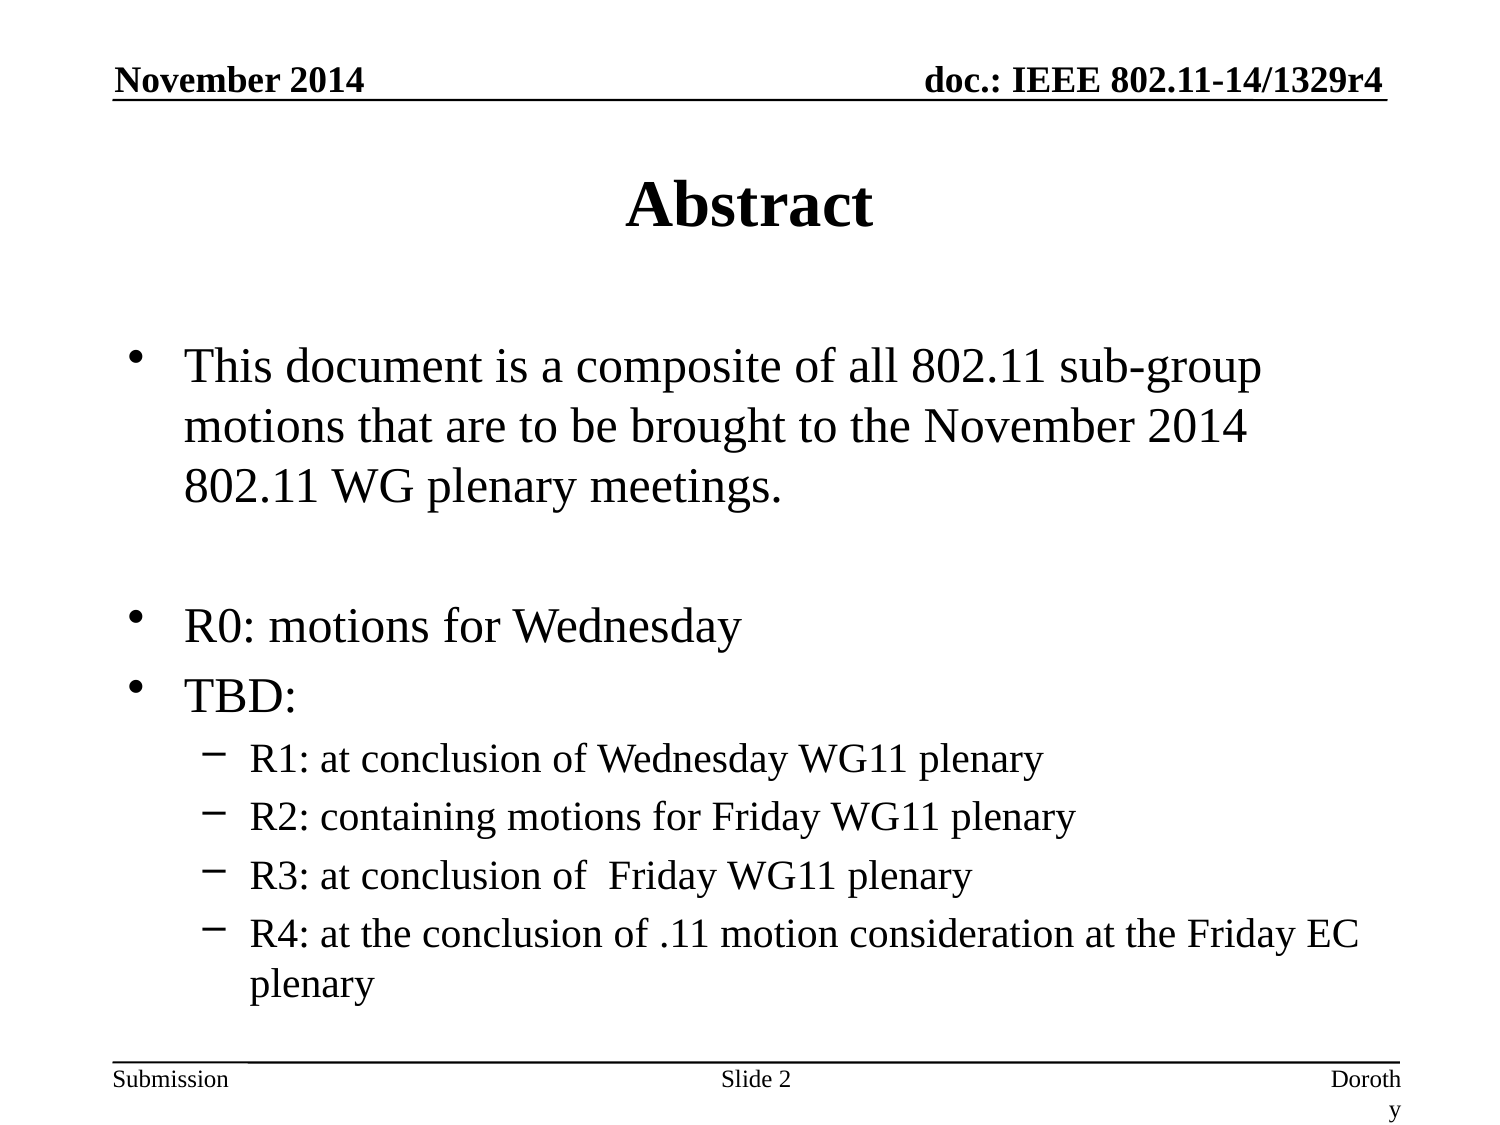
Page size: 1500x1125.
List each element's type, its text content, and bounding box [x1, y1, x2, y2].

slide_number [114, 54, 374, 101]
slide_number Slide 2 [712, 1061, 800, 1093]
list This document is a composite of all 802.11 sub-group motions that are to be brought to the November 2014 802.11 WG plenary meetings. R0: motions for Wednesday TBD: R1: at conclusion of Wednesday WG11 plenary R2: containing motions for Friday WG11 plenary R3: at conclusion of Friday WG11 plenary R4: at the conclusion of .11 motion consideration at the Friday EC plenary [112, 324, 1388, 1000]
title Abstract [112, 112, 1388, 288]
footer Dorothy Stanley, Aruba Networks [1324, 1061, 1402, 1093]
